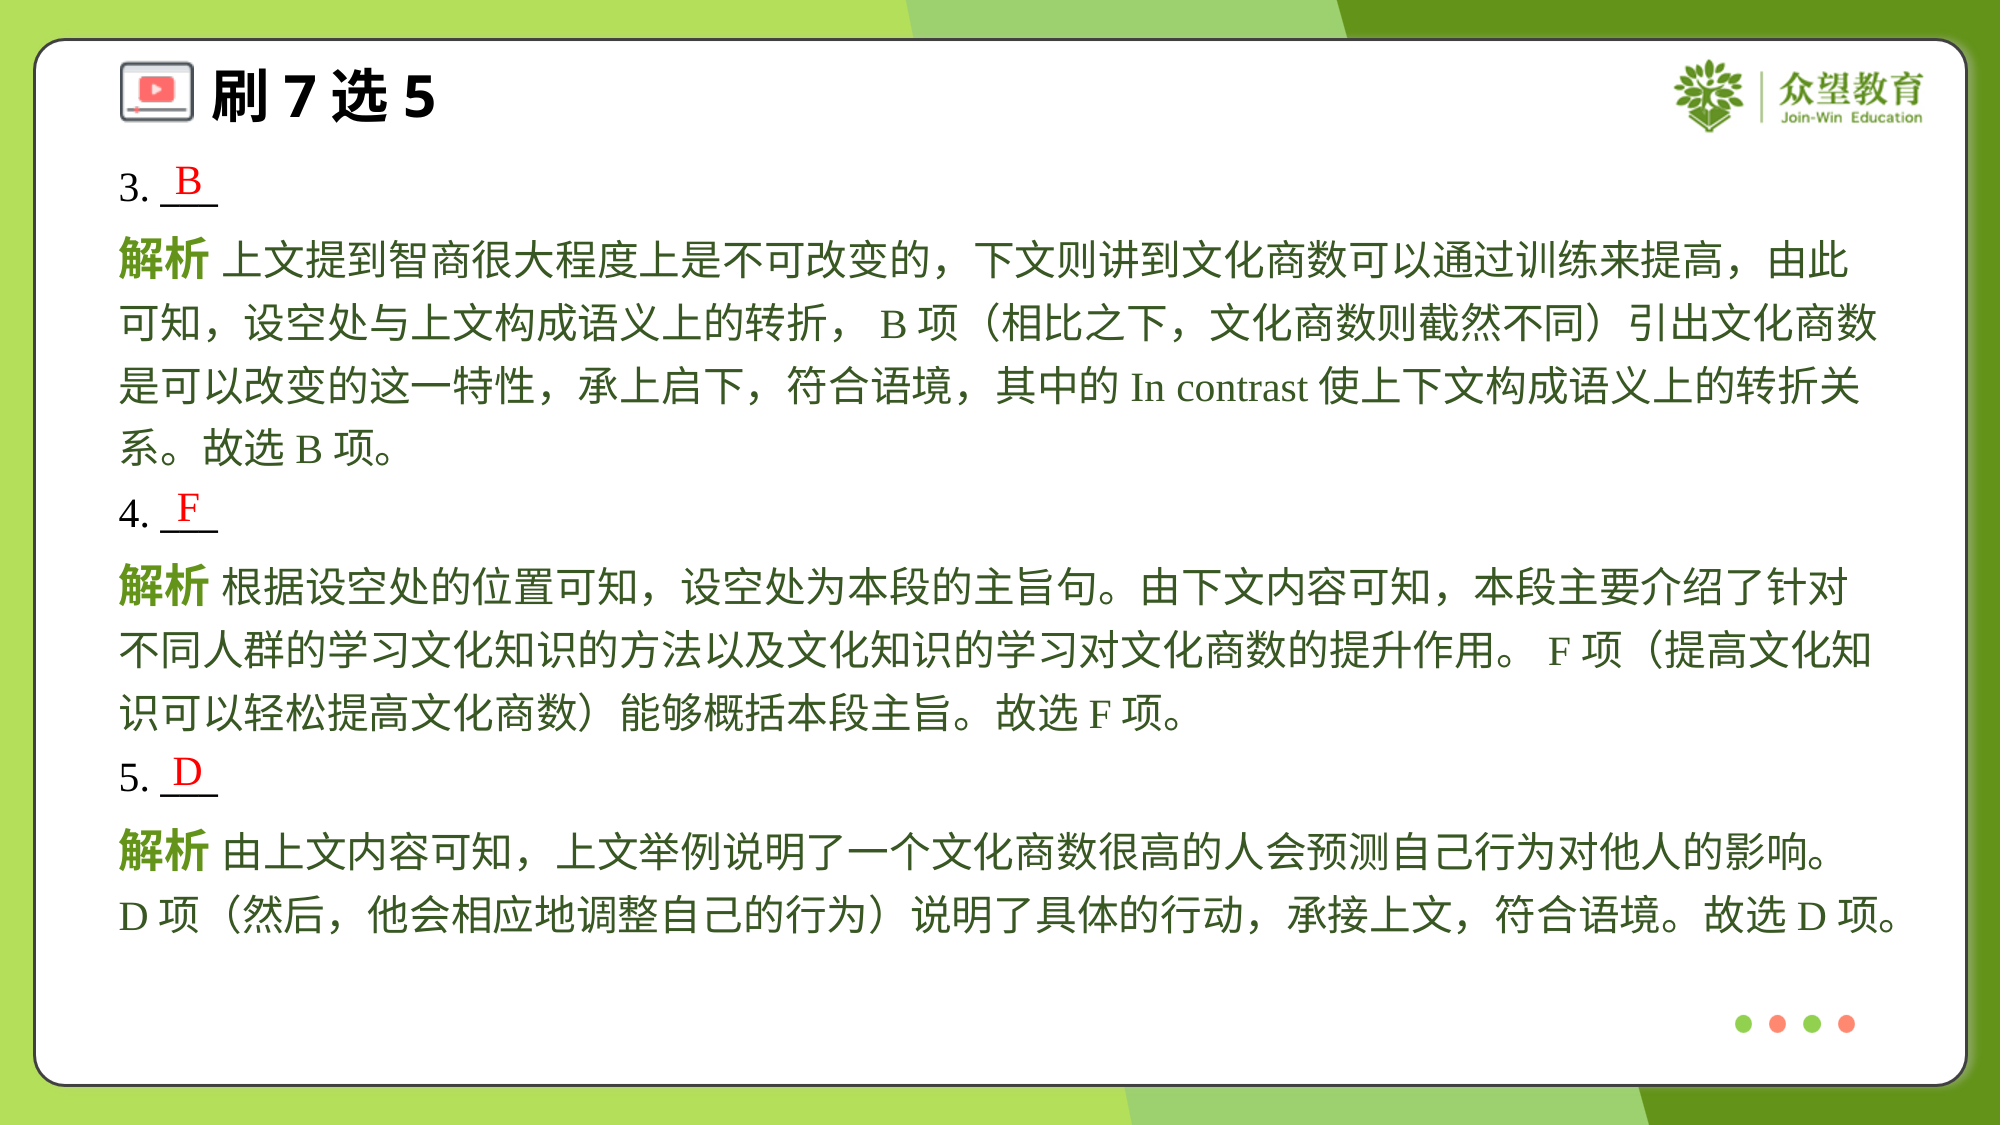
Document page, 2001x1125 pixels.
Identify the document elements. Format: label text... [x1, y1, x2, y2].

text_box 解析 上文提到智商很大程度上是不可改变的，下文则讲到文化商数可以通过训练来提高，由此可知，设空处与上文构成语义上的转折，B项（相比之下，文化商数则截然不同）引出文化商数是可以改变的这一特性，承上启下，符合语境，其中的In contrast使上下文构成语义上的转折关系。故选B项。 [118, 215, 1883, 468]
text_box 解析 由上文内容可知，上文举例说明了一个文化商数很高的人会预测自己行为对他人的影响。D项（然后，他会相应地调整自己的行为）说明了具体的行动，承接上文，符合语境。故选D项。 [118, 807, 1883, 934]
picture [0, 0, 2000, 1125]
text_box 解析 根据设空处的位置可知，设空处为本段的主旨句。由下文内容可知，本段主要介绍了针对不同人群的学习文化知识的方法以及文化知识的学习对文化商数的提升作用。F项（提高文化知识可以轻松提高文化商数）能够概括本段主旨。故选F项。 [118, 542, 1883, 732]
text_box D [167, 731, 208, 790]
text_box 3. ___ [118, 146, 1883, 204]
text_box B [170, 140, 208, 199]
text_box 5. ___ [118, 737, 1883, 795]
text_box 4. ___ [118, 473, 1883, 531]
text_box F [172, 467, 205, 525]
